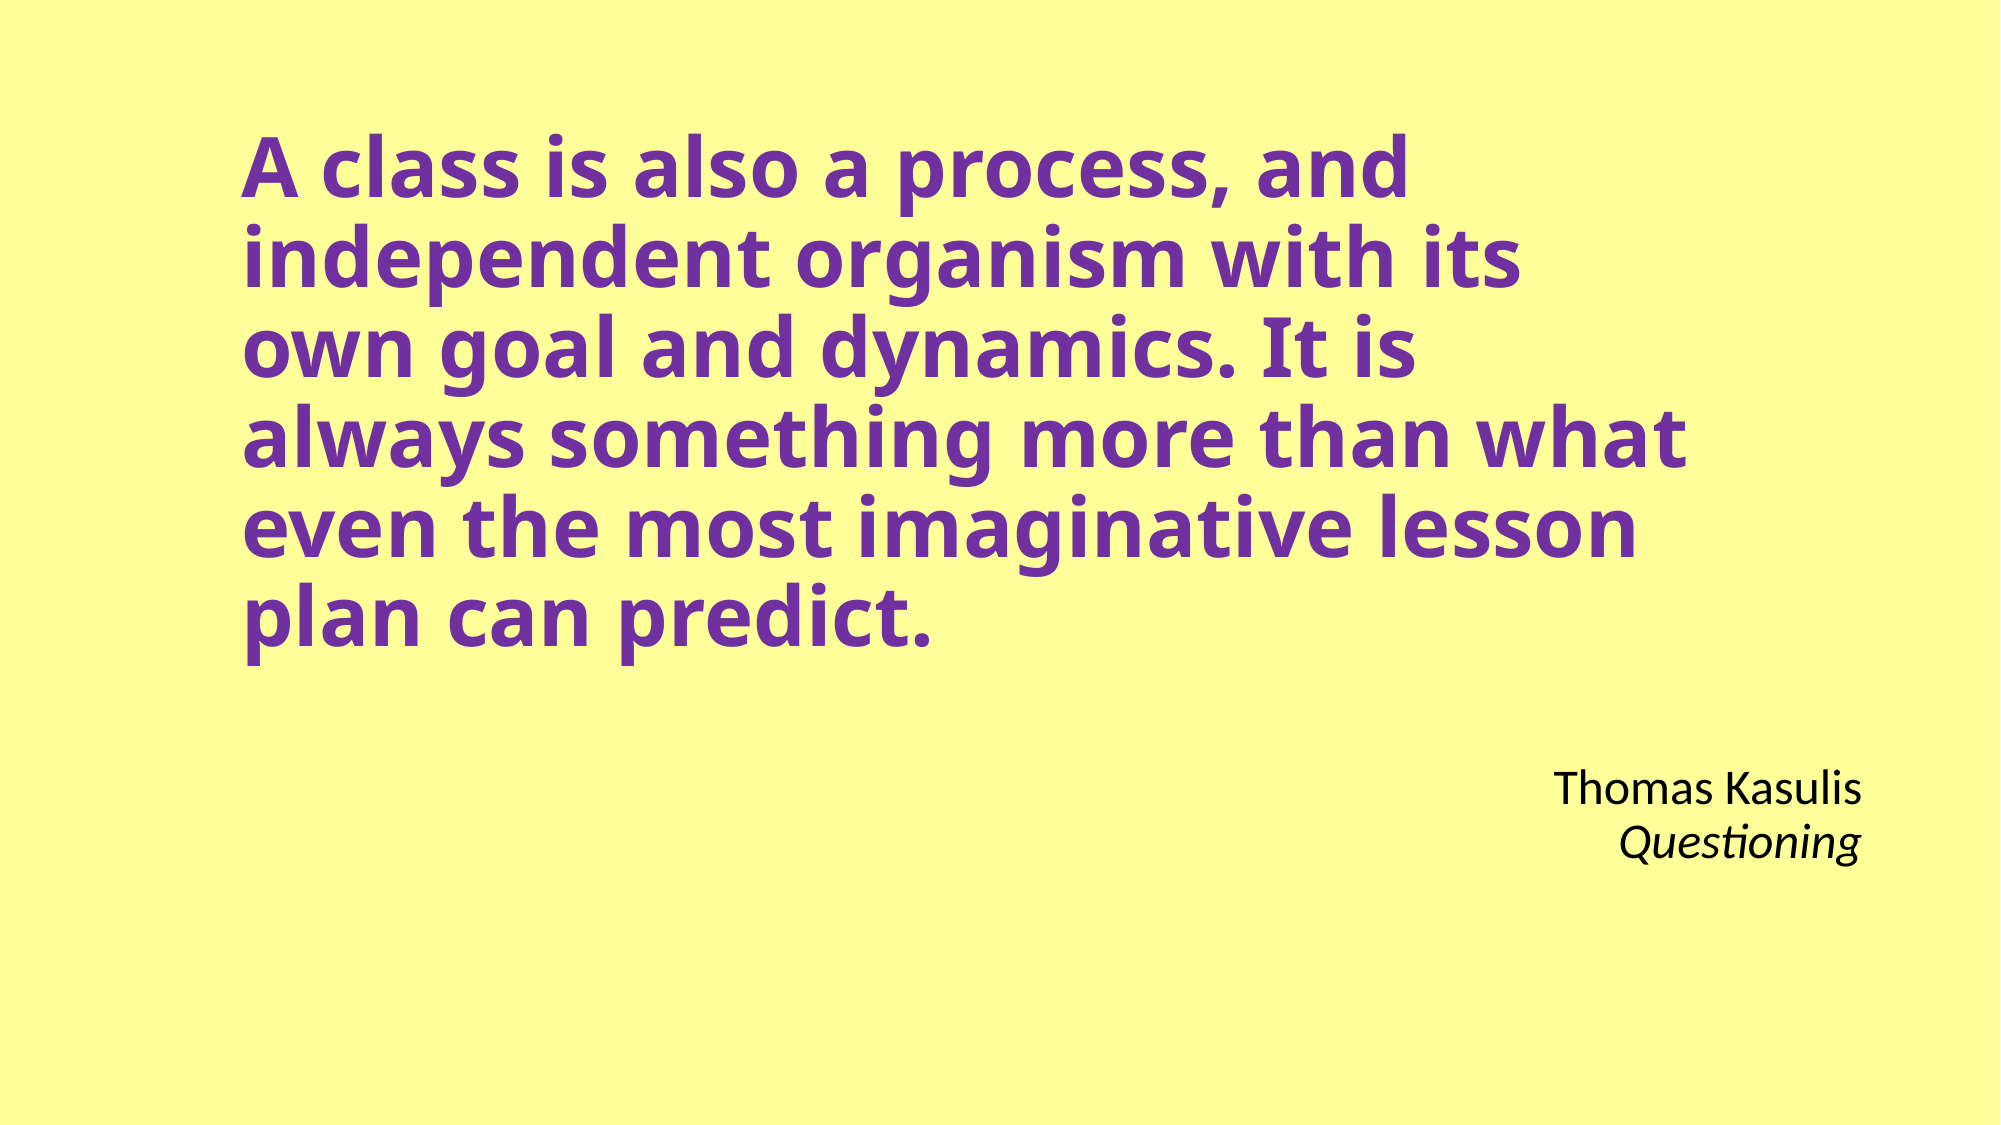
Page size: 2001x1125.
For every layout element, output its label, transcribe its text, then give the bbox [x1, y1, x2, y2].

subtitle Thomas Kasulis Questioning [377, 753, 1878, 1026]
title A class is also a process, and independent organism with its own goal and dynamics. It is always something more than what even the most imaginative lesson plan can predict. [226, 280, 1727, 673]
